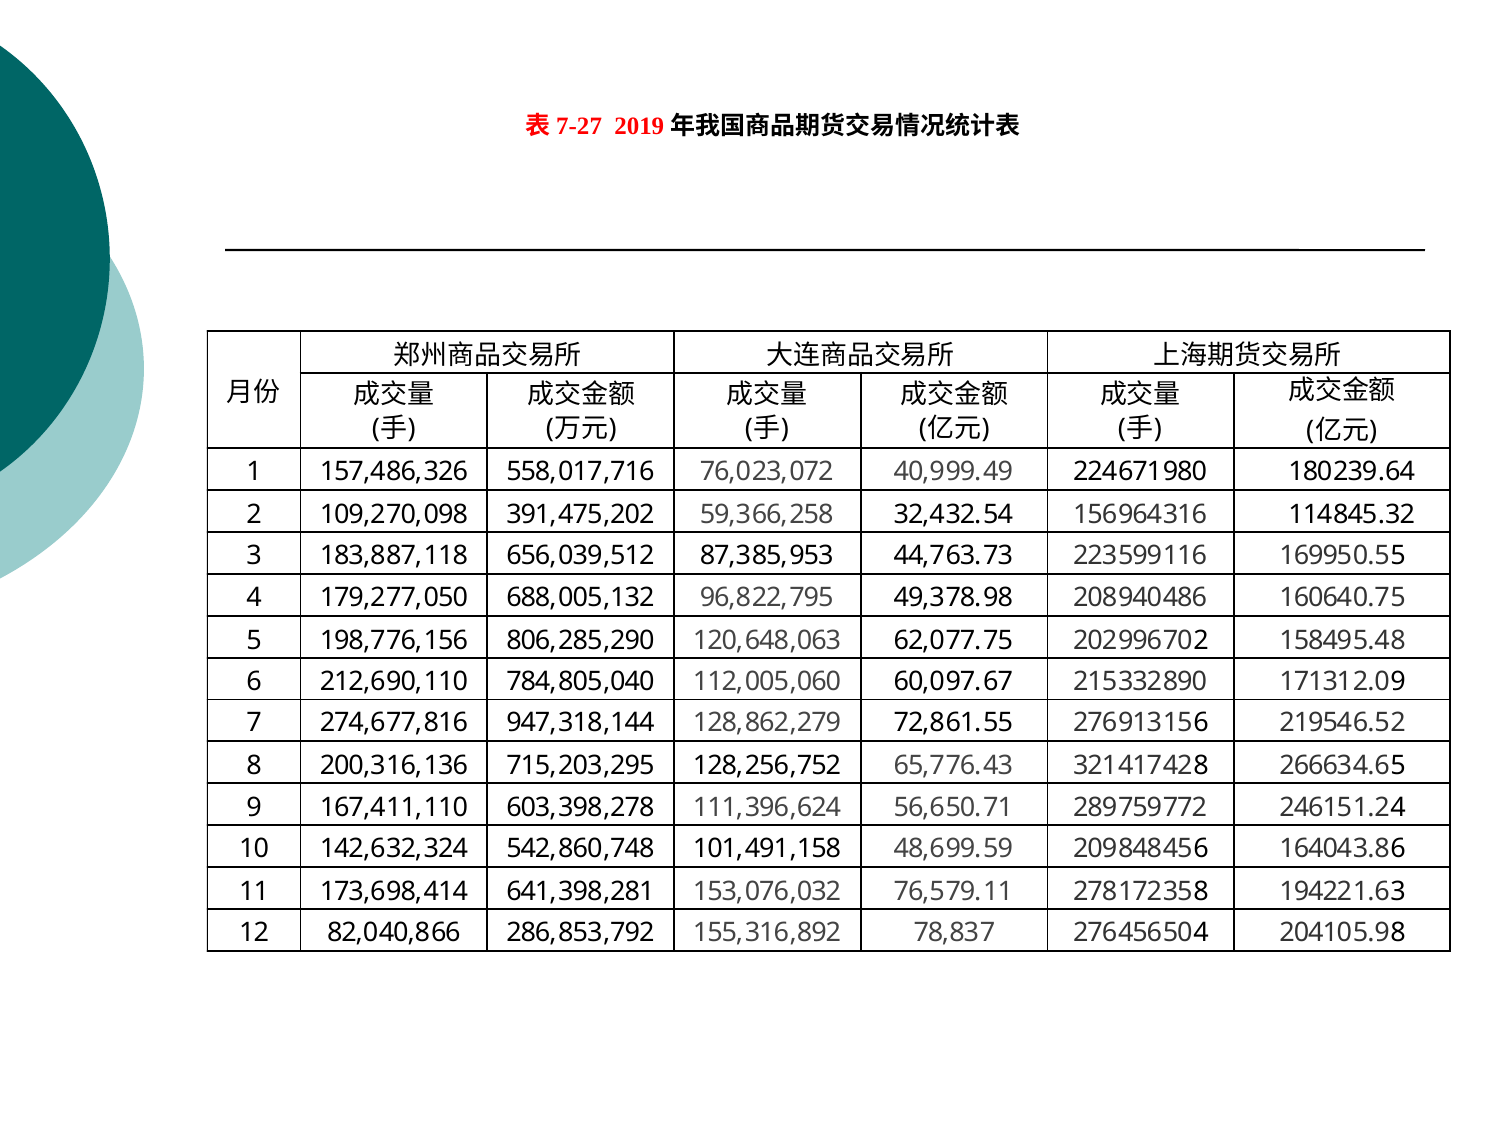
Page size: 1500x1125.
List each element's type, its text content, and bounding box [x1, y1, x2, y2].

picture [206, 329, 1500, 997]
text_box 表7-27 2019年我国商品期货交易情况统计表 [510, 102, 1036, 147]
